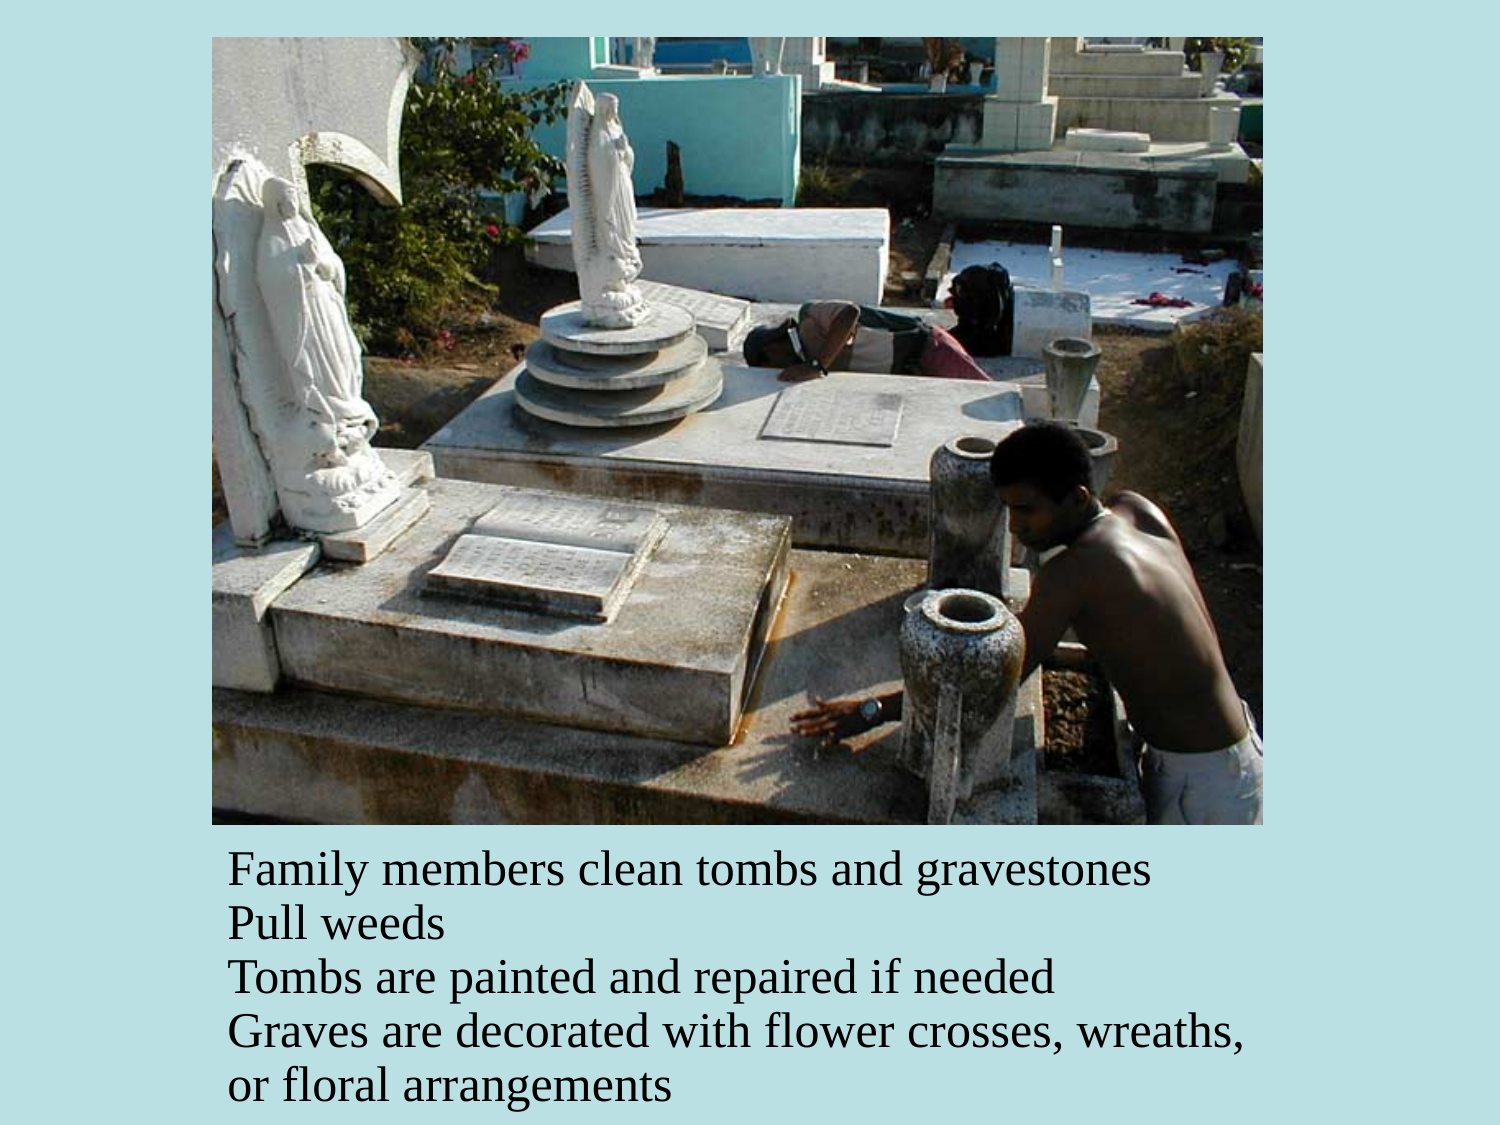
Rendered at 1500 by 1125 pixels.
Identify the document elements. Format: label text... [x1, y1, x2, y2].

list Family members clean tombs and gravestones Pull weeds Tombs are painted and repaired if needed Graves are decorated with flower crosses, wreaths, or floral arrangements [212, 774, 1500, 913]
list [212, 37, 1263, 826]
